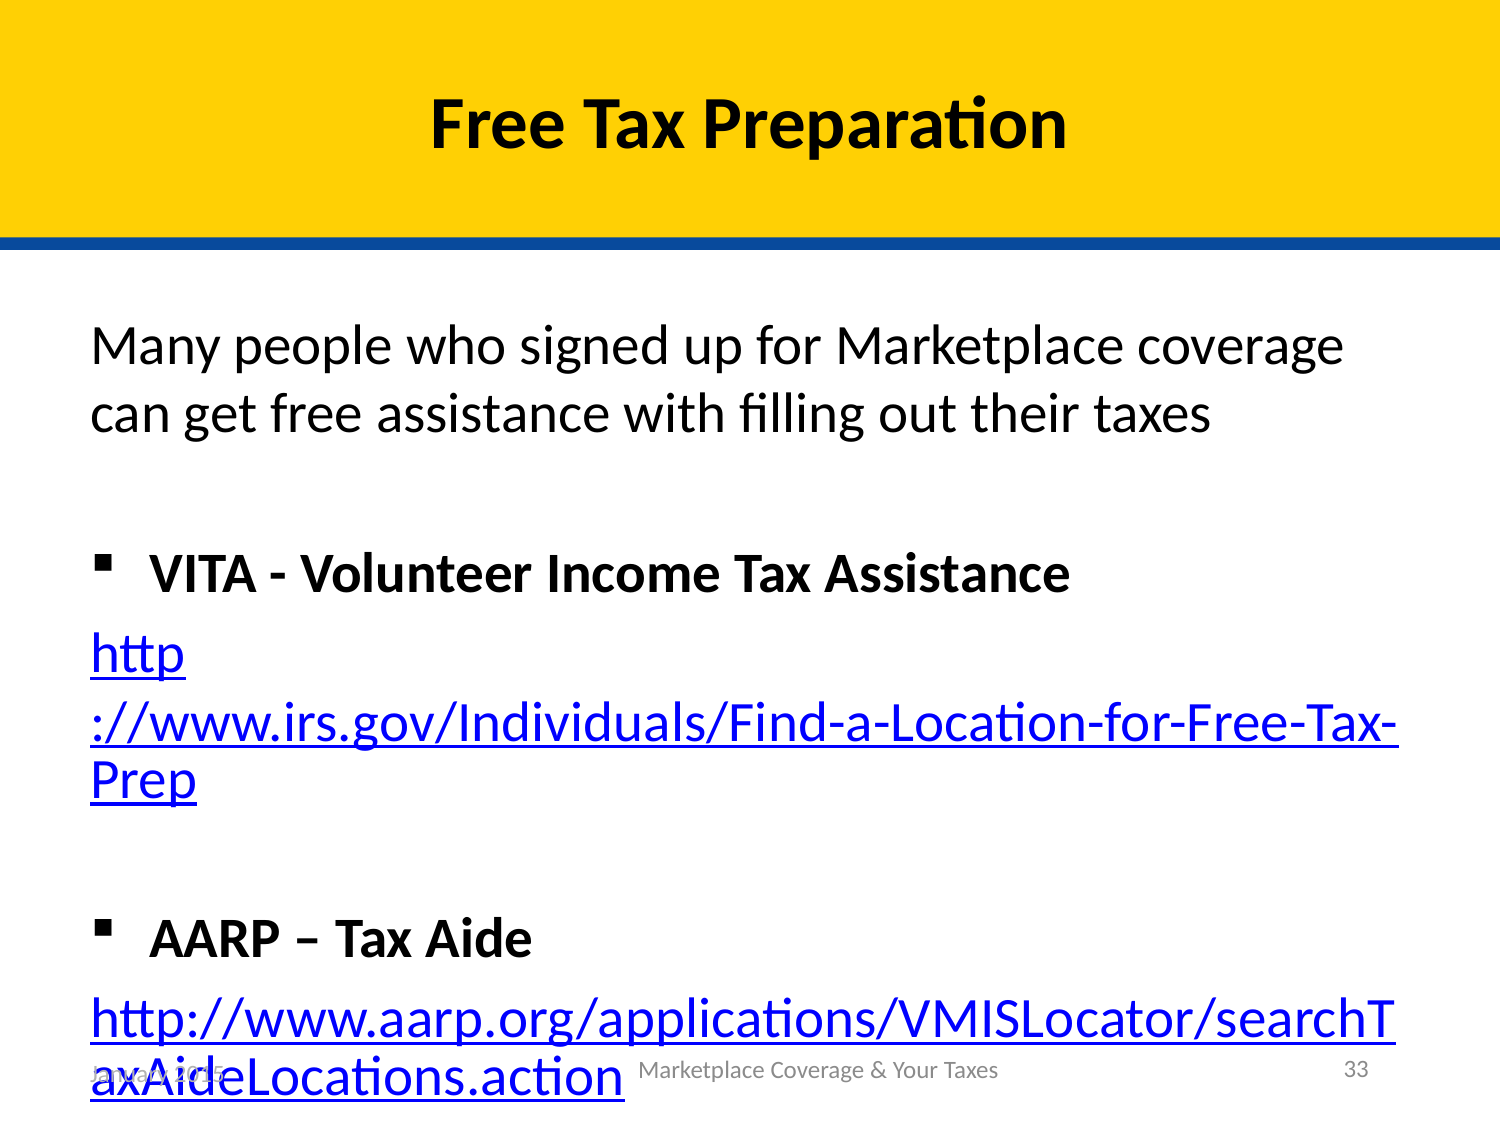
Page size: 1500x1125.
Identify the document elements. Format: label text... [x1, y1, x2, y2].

title Free Tax Preparation [0, 0, 1500, 238]
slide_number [75, 1042, 425, 1103]
slide_number 33 [1275, 1037, 1438, 1098]
list Many people who signed up for Marketplace coverage can get free assistance with filling out their taxes VITA - Volunteer Income Tax Assistance http://www.irs.gov/Individuals/Find-a-Location-for-Free-Tax-Prep AARP – Tax Aide http://www.aarp.org/applications/VMISLocator/searchTaxAideLocations.action [75, 299, 1425, 1005]
